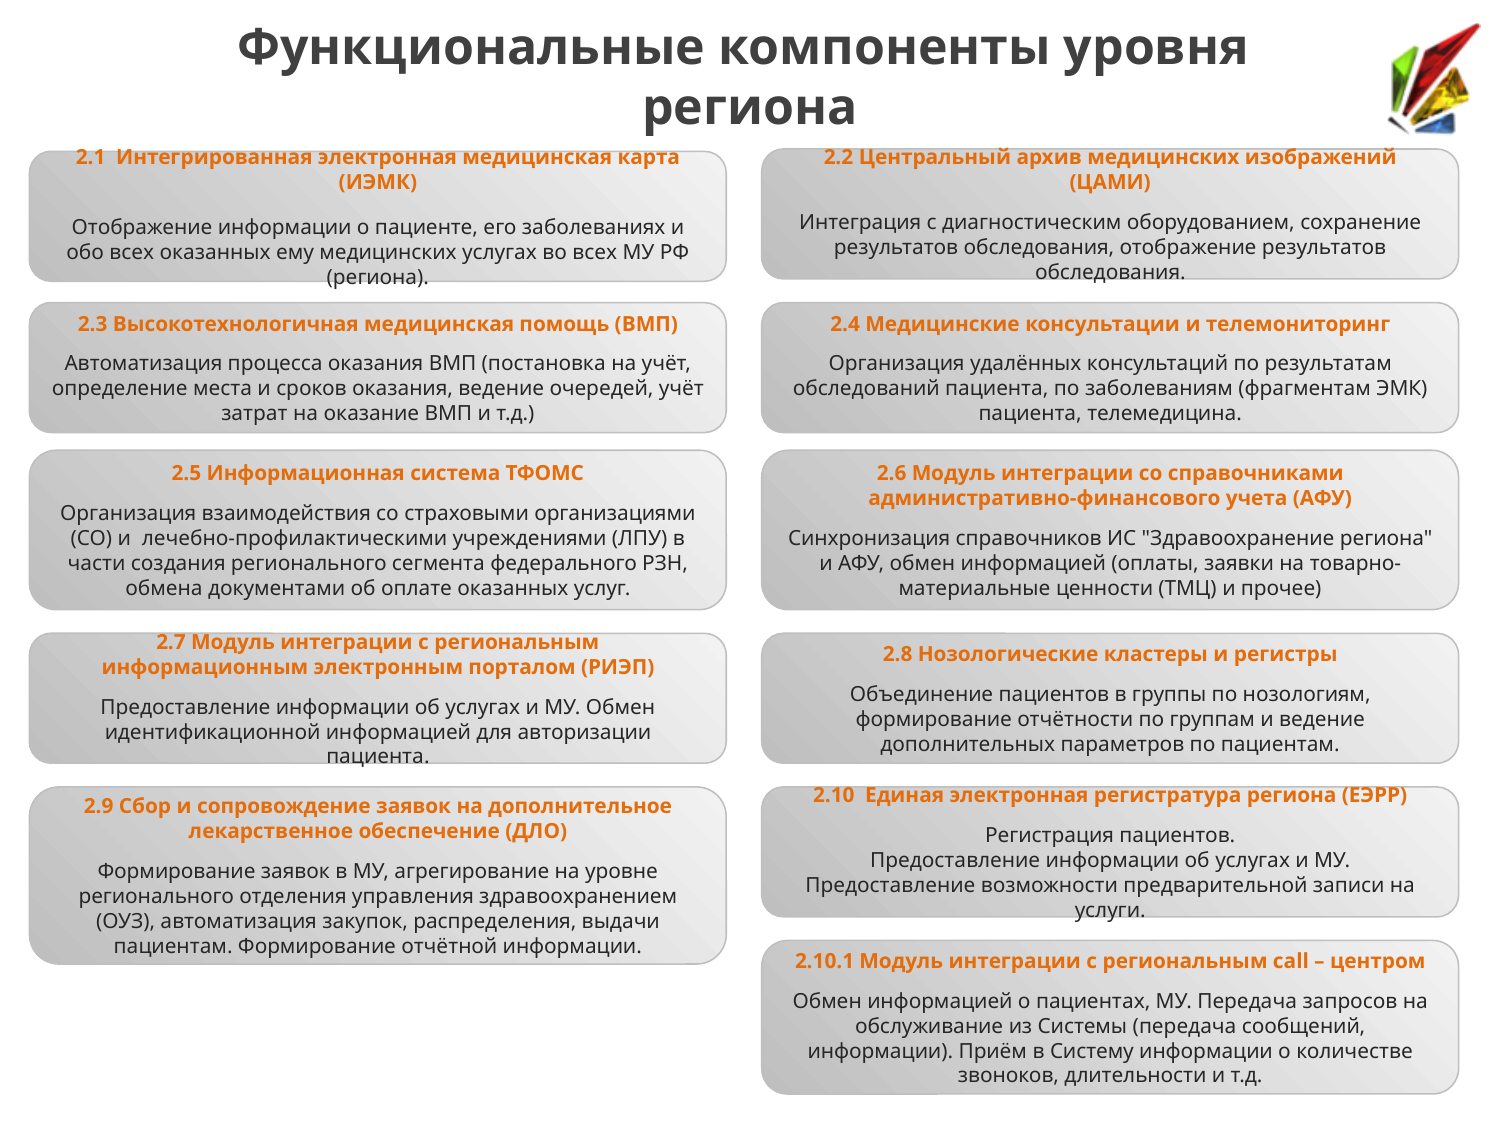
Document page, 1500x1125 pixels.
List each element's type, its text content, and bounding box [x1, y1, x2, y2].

text_box 2.8 Нозологические кластеры и регистры Объединение пациентов в группы по нозологиям, формирование отчётности по группам и ведение дополнительных параметров по пациентам. [759, 631, 1461, 766]
picture [1387, 23, 1481, 137]
text_box 2.4 Медицинские консультации и телемониторинг Организация удалённых консультаций по результатам обследований пациента, по заболеваниям (фрагментам ЭМК) пациента, телемедицина. [759, 300, 1461, 435]
text_box 2.2 Центральный архив медицинских изображений (ЦАМИ) Интеграция с диагностическим оборудованием, сохранение результатов обследования, отображение результатов обследования. [759, 146, 1461, 282]
text_box 2.7 Модуль интеграции с региональным информационным электронным порталом (РИЭП) Предоставление информации об услугах и МУ. Обмен идентификационной информацией для авторизации пациента. [27, 631, 729, 766]
text_box 2.3 Высокотехнологичная медицинская помощь (ВМП) Автоматизация процесса оказания ВМП (постановка на учёт, определение места и сроков оказания, ведение очередей, учёт затрат на оказание ВМП и т.д.) [27, 300, 729, 435]
text_box 2.10 Единая электронная регистратура региона (ЕЭРР) Регистрация пациентов. Предоставление информации об услугах и МУ. Предоставление возможности предварительной записи на услуги. [759, 784, 1461, 919]
text_box 2.1 Интегрированная электронная медицинская карта (ИЭМК) Отображение информации о пациенте, его заболеваниях и обо всех оказанных ему медицинских услугах во всех МУ РФ (региона). [27, 149, 729, 284]
text_box Функциональные компоненты уровня региона [0, 7, 1500, 142]
text_box 2.10.1 Модуль интеграции с региональным call – центром Обмен информацией о пациентах, МУ. Передача запросов на обслуживание из Системы (передача сообщений, информации). Приём в Систему информации о количестве звоноков, длительности и т.д. [759, 938, 1461, 1097]
text_box 2.6 Модуль интеграции со справочниками административно-финансового учета (АФУ) Синхронизация справочников ИС "Здравоохранение региона" и АФУ, обмен информацией (оплаты, заявки на товарно-материальные ценности (ТМЦ) и прочее) [759, 448, 1461, 612]
text_box 2.5 Информационная система ТФОМС Организация взаимодействия со страховыми организациями (СО) и лечебно-профилактическими учреждениями (ЛПУ) в части создания регионального сегмента федерального РЗН, обмена документами об оплате оказанных услуг. [27, 448, 729, 612]
text_box 2.9 Сбор и сопровождение заявок на дополнительное лекарственное обеспечение (ДЛО) Формирование заявок в МУ, агрегирование на уровне регионального отделения управления здравоохранением (ОУЗ), автоматизация закупок, распределения, выдачи пациентам. Формирование отчётной информации. [27, 784, 729, 967]
